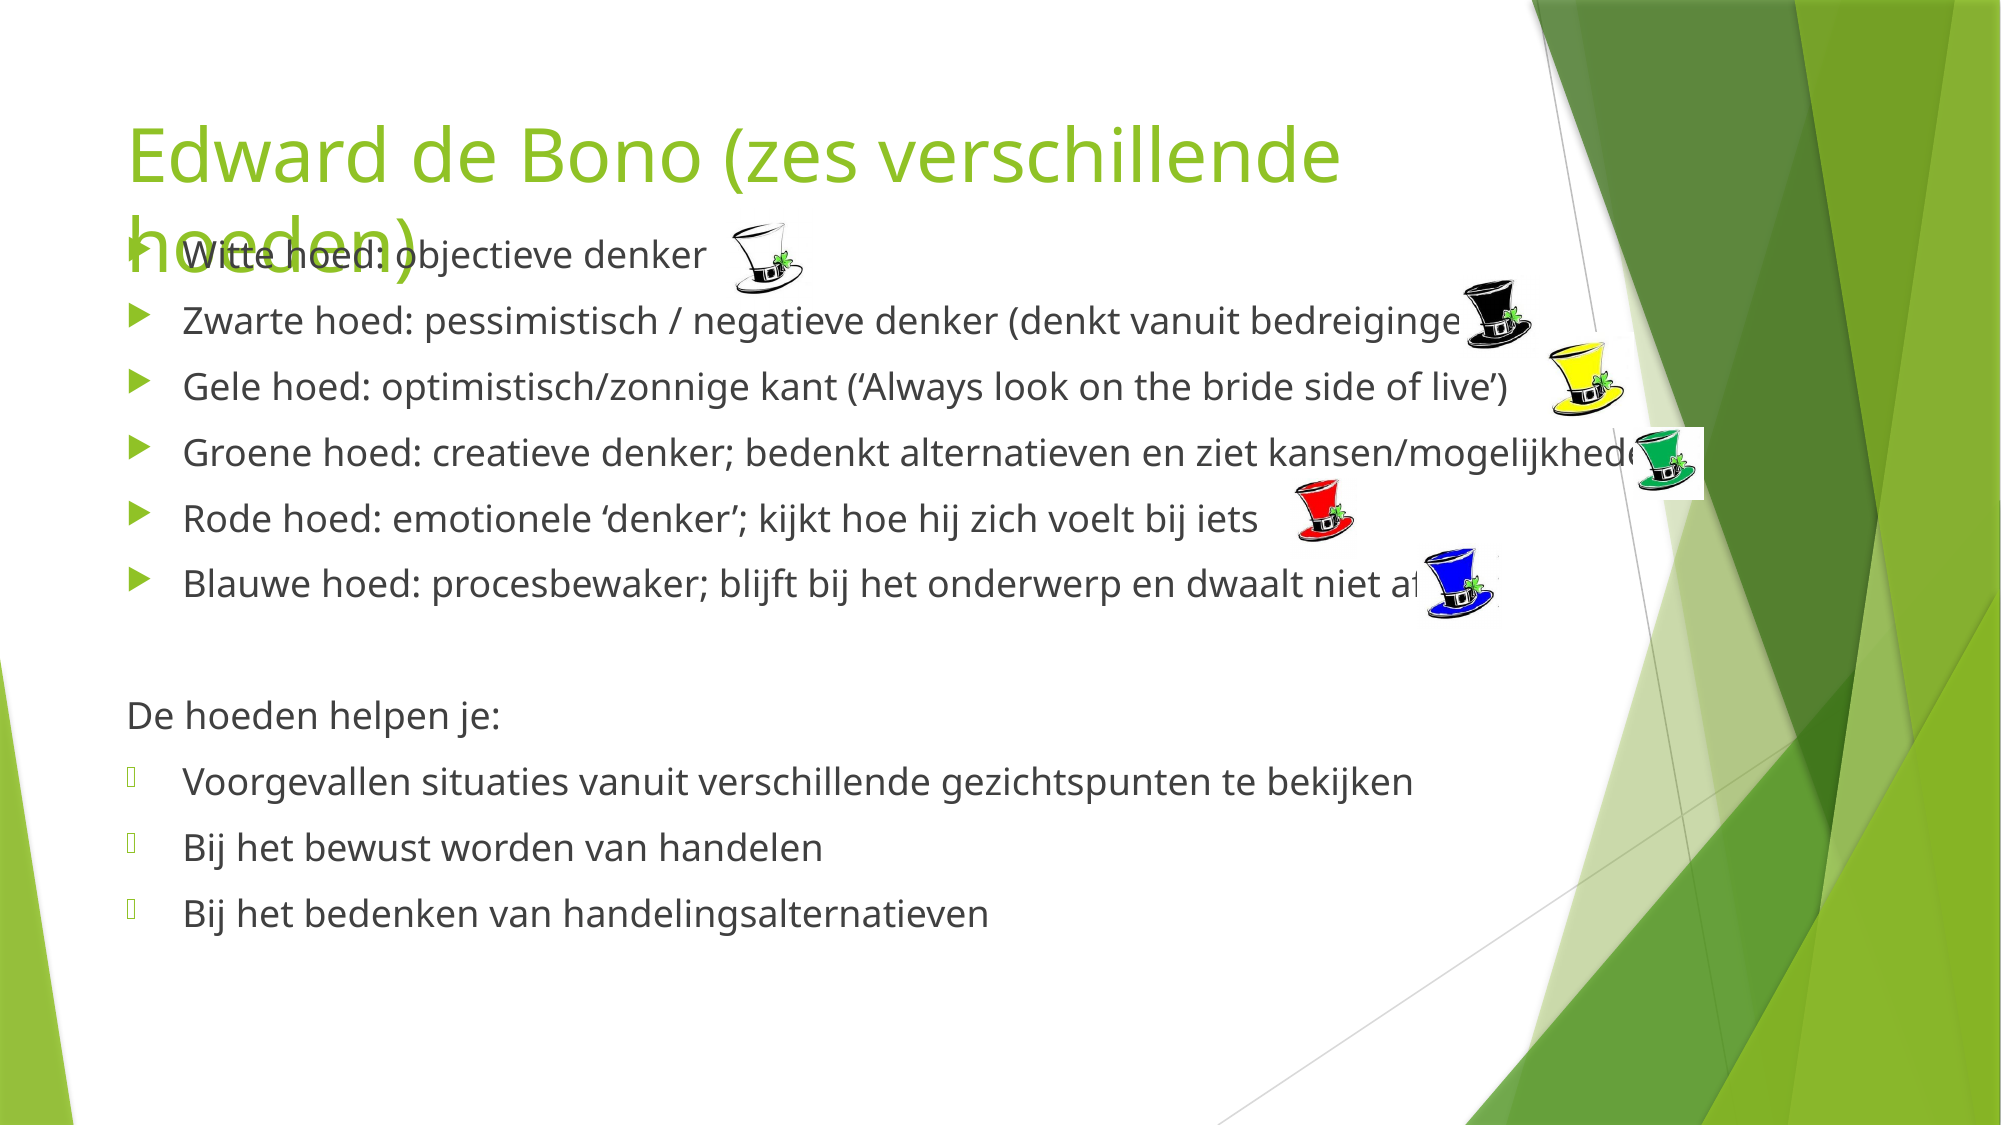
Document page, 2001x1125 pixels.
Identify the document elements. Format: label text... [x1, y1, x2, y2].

list Witte hoed: objectieve denker Zwarte hoed: pessimistisch / negatieve denker (denkt vanuit bedreigingen) Gele hoed: optimistisch/zonnige kant (‘Always look on the bride side of live’) Groene hoed: creatieve denker; bedenkt alternatieven en ziet kansen/mogelijkheden Rode hoed: emotionele ‘denker’; kijkt hoe hij zich voelt bij iets Blauwe hoed: procesbewaker; blijft bij het onderwerp en dwaalt niet af De hoeden helpen je: Voorgevallen situaties vanuit verschillende gezichtspunten te bekijken Bij het bewust worden van handelen Bij het bedenken van handelingsalternatieven [111, 223, 1728, 1125]
picture [1289, 478, 1357, 559]
picture [725, 207, 813, 313]
title Edward de Bono (zes verschillende hoeden) [111, 99, 1644, 223]
picture [1416, 542, 1502, 630]
picture [1458, 275, 1705, 500]
